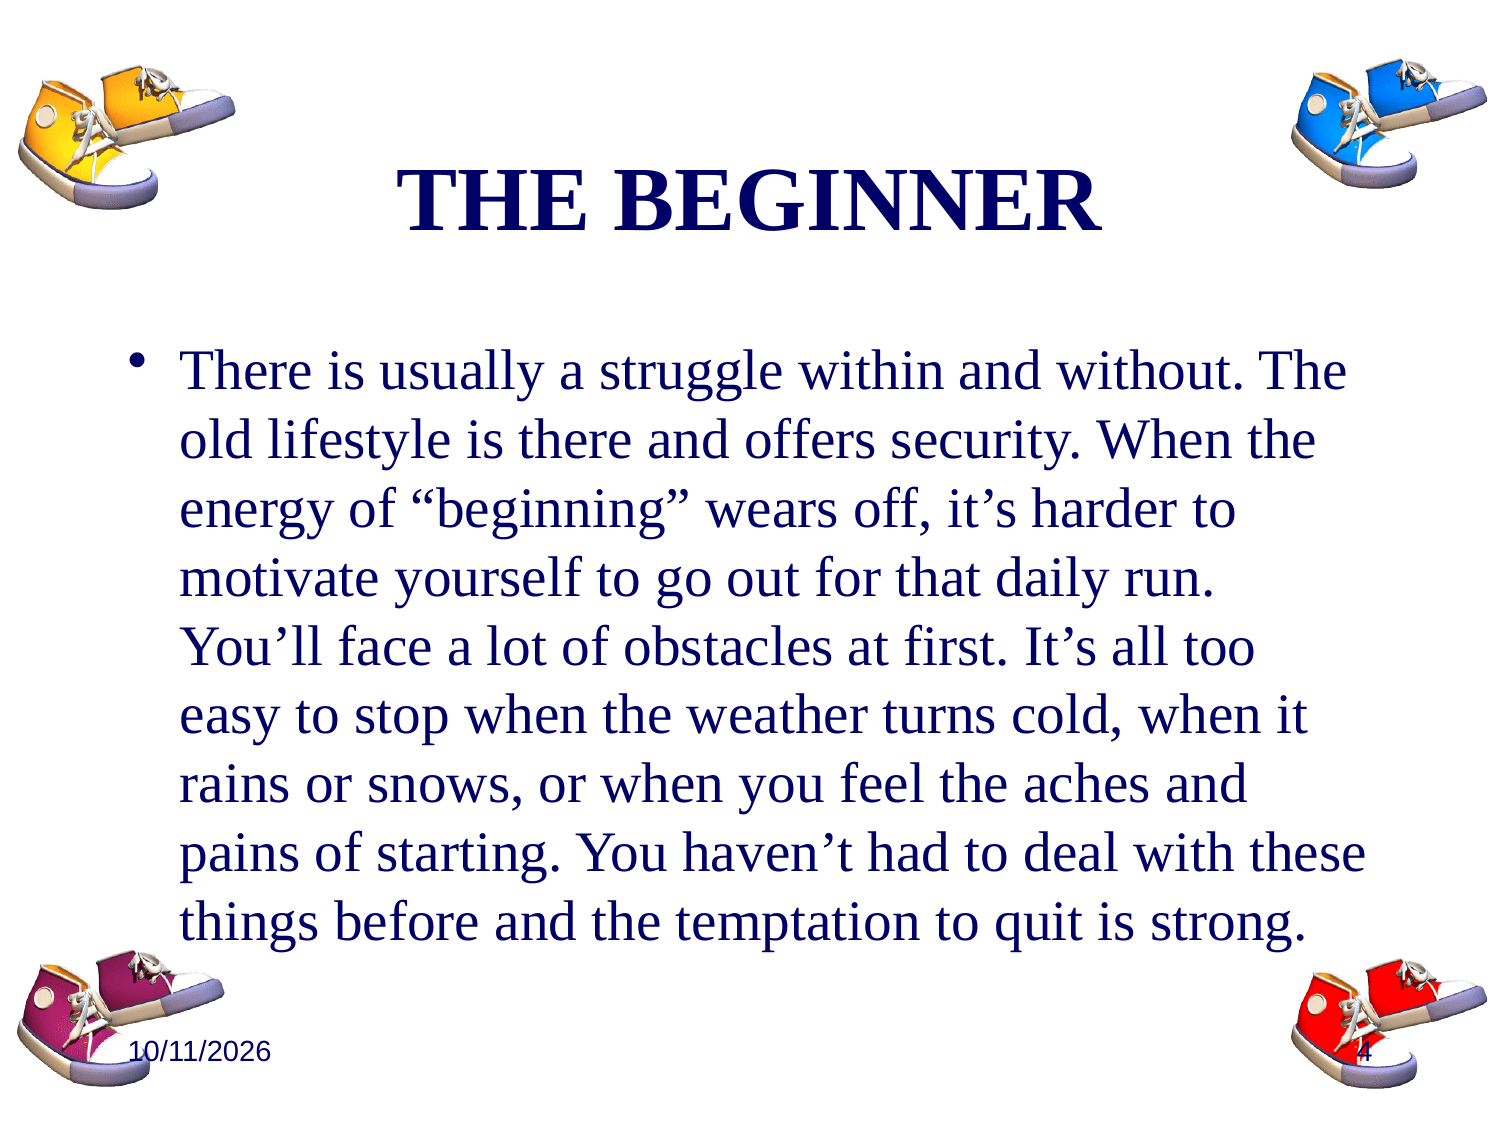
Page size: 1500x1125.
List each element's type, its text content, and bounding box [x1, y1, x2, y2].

list There is usually a struggle within and without. The old lifestyle is there and offers security. When the energy of “beginning” wears off, it’s harder to motivate yourself to go out for that daily run. You’ll face a lot of obstacles at first. It’s all too easy to stop when the weather turns cold, when it rains or snows, or when you feel the aches and pains of starting. You haven’t had to deal with these things before and the temptation to quit is strong. [112, 324, 1388, 1001]
picture [0, 887, 238, 1125]
slide_number 4 [1074, 1024, 1388, 1101]
picture [1275, 899, 1500, 1125]
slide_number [112, 1024, 426, 1101]
picture [0, 0, 250, 250]
picture [1275, 0, 1500, 225]
title THE BEGINNER [112, 99, 1388, 288]
